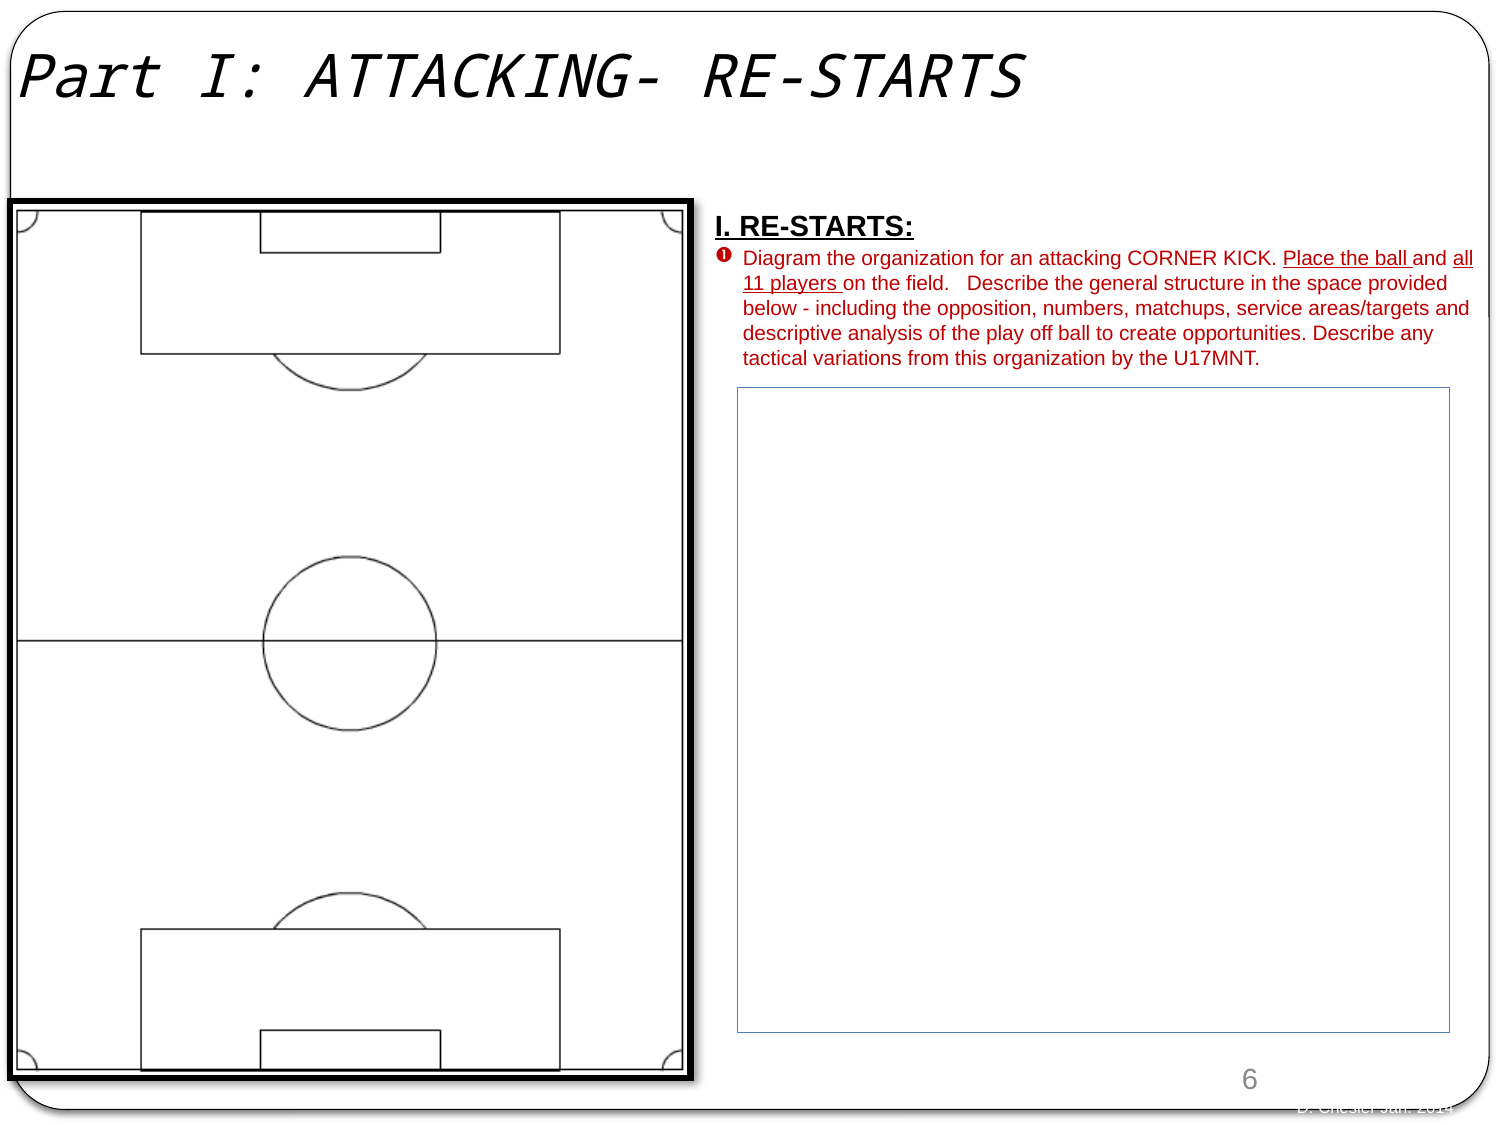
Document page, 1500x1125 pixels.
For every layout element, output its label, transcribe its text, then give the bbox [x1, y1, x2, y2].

picture [12, 204, 688, 1076]
text_box Diagram the organization for an attacking CORNER KICK. Place the ball and all 11 players on the field. Describe the general structure in the space provided below - including the opposition, numbers, matchups, service areas/targets and descriptive analysis of the play off ball to create opportunities. Describe any tactical variations from this organization by the U17MNT. [699, 237, 1500, 403]
title Part I: ATTACKING- RE-STARTS [0, 0, 1350, 125]
text_box I. RE-STARTS: [699, 199, 1068, 237]
text_box [737, 387, 1450, 1033]
slide_number 6 [1074, 1048, 1426, 1108]
text_box D. Chesler Jan. 2014 [1282, 1089, 1500, 1124]
